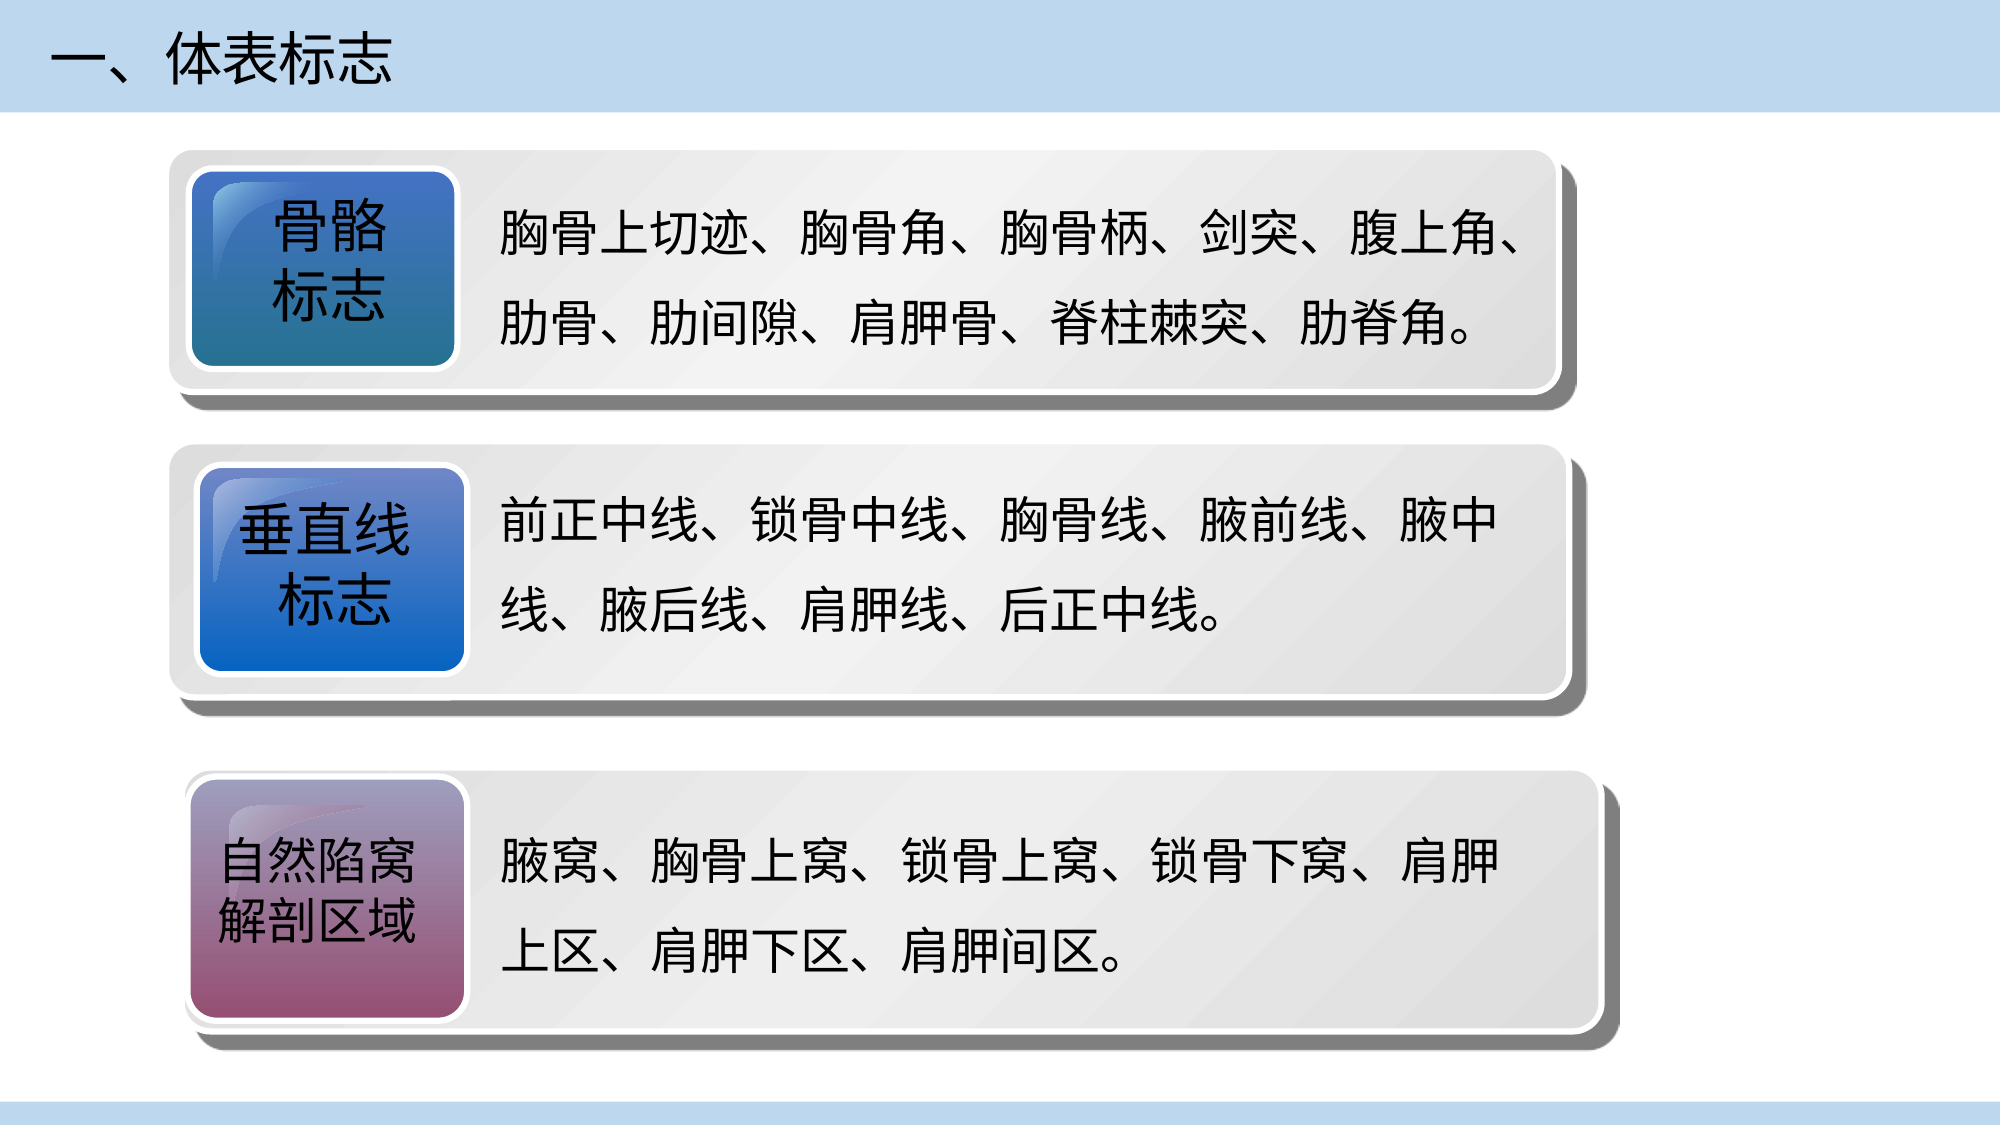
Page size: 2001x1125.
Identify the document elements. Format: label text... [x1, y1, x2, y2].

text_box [181, 767, 1602, 1032]
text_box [166, 441, 1570, 698]
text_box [166, 146, 1560, 392]
text_box 一、体表标志 [37, 15, 508, 98]
